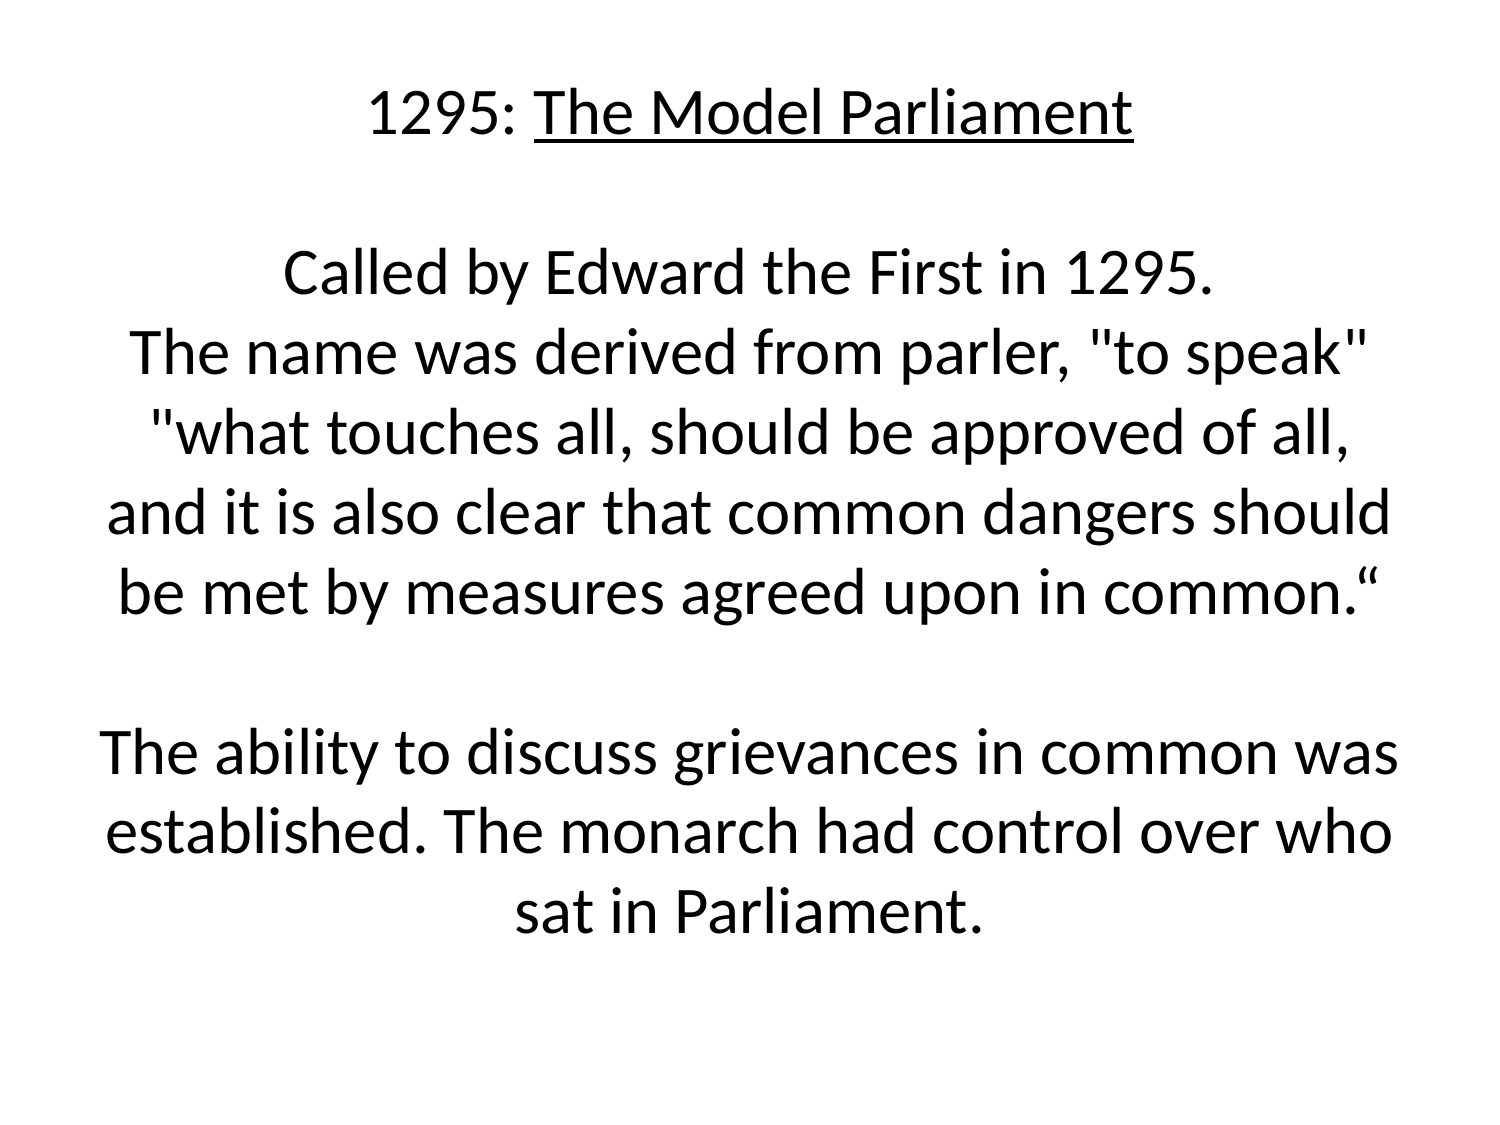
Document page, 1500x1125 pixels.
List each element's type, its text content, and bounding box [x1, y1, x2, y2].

title 1295: The Model Parliament Called by Edward the First in 1295. The name was derived from parler, "to speak" "what touches all, should be approved of all, and it is also clear that common dangers should be met by measures agreed upon in common.“ The ability to discuss grievances in common was established. The monarch had control over who sat in Parliament. [74, 44, 1426, 1051]
